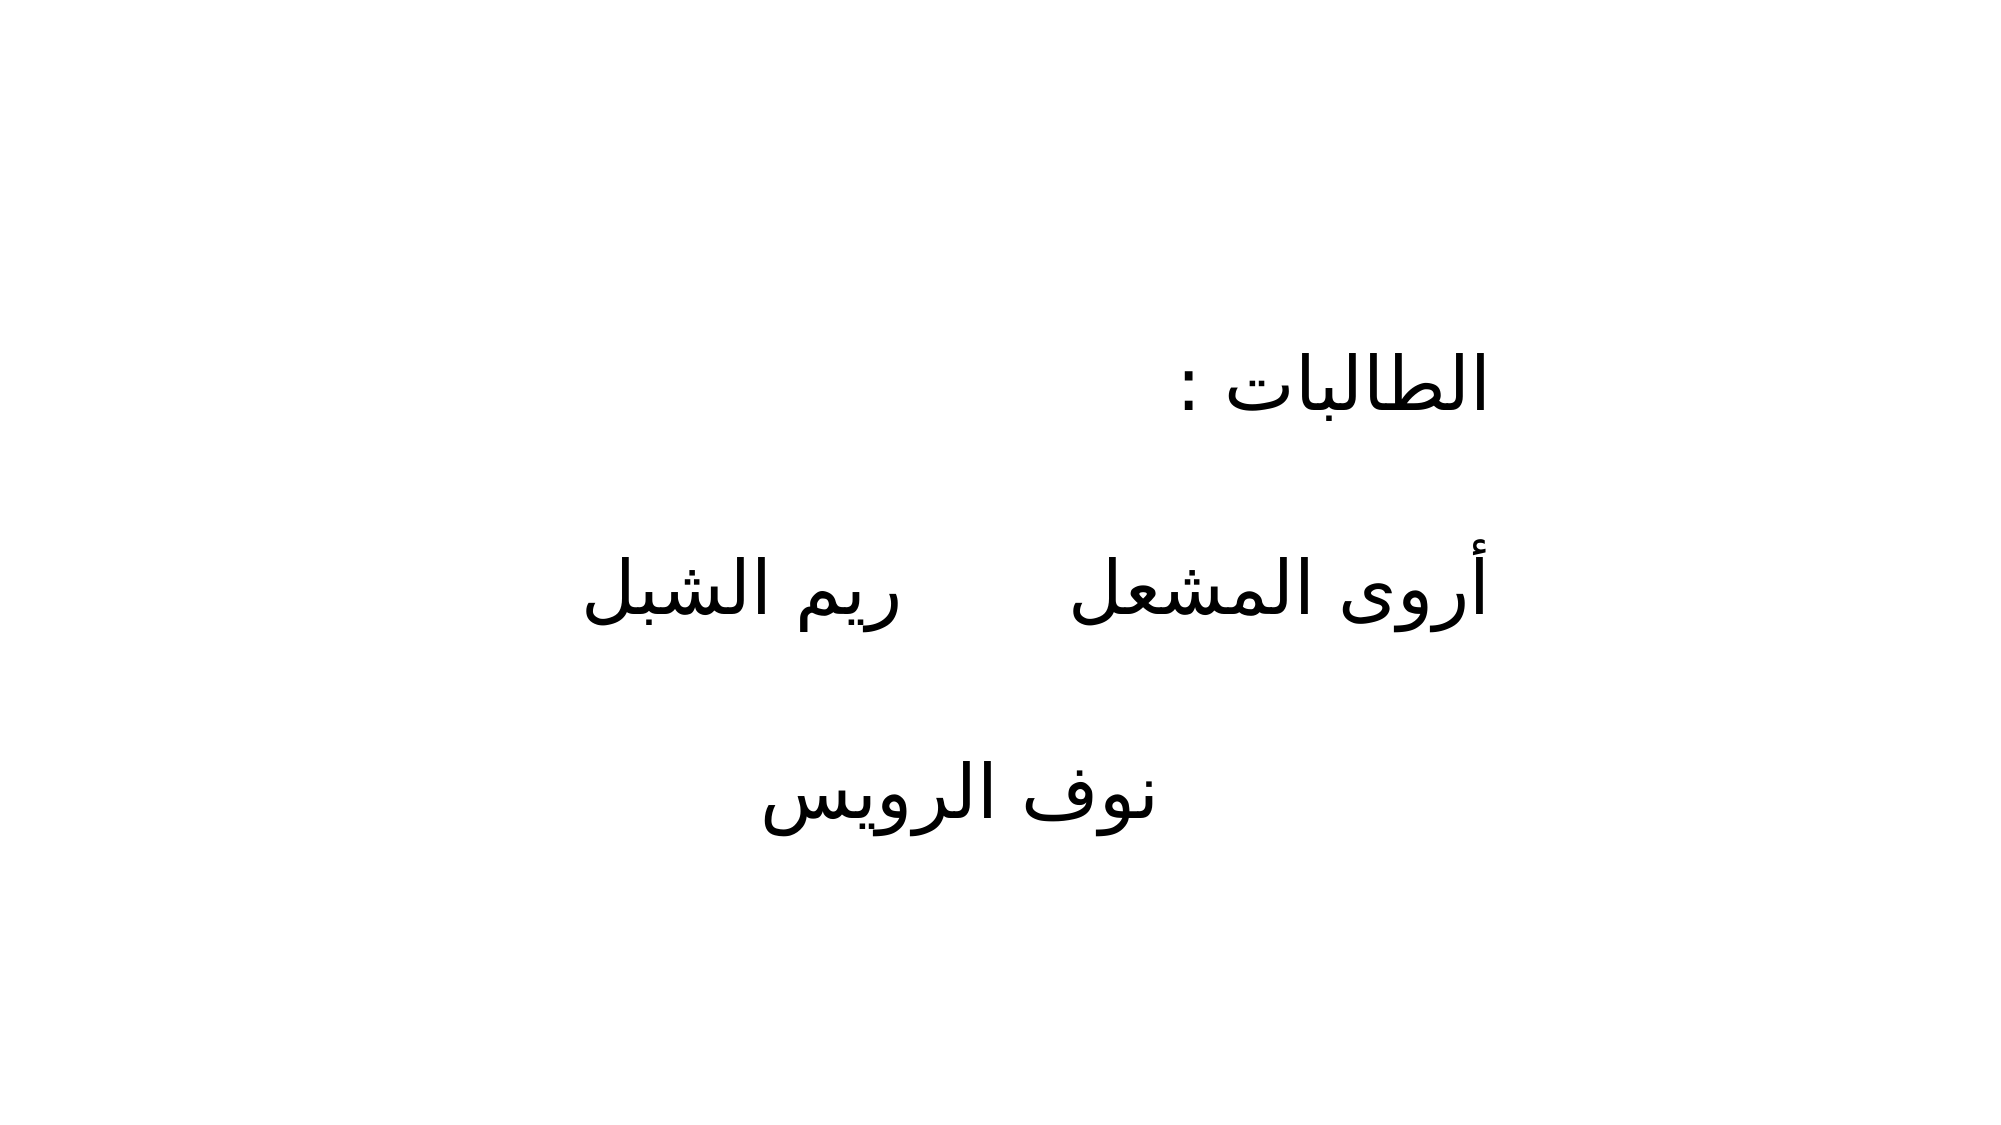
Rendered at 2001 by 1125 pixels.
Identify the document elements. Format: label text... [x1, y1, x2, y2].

list الطالبات : أروى المشعل ريم الشبل نوف الرويس [452, 338, 1507, 1053]
